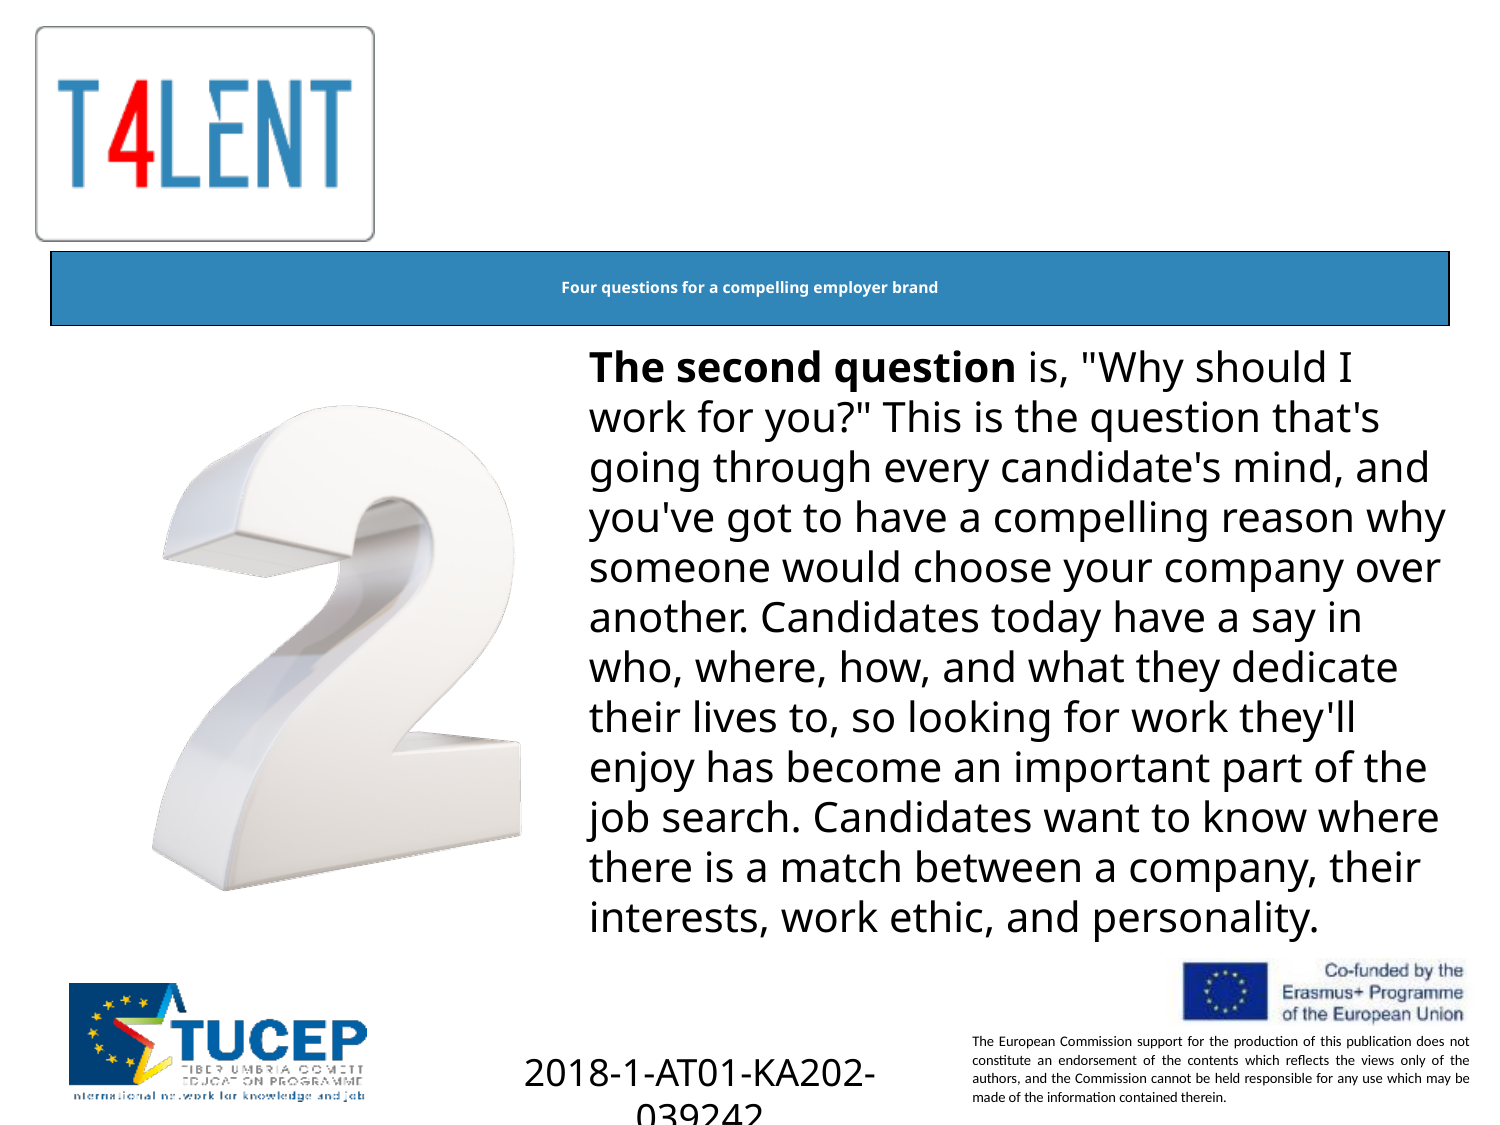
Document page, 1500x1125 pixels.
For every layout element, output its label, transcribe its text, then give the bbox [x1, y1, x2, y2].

title Four questions for a compelling employer brand [51, 251, 1449, 326]
text_box 2018-1-AT01-KA202-039242 [454, 1040, 946, 1125]
picture [68, 983, 368, 1102]
picture [35, 26, 375, 242]
text_box The second question is, "Why should I work for you?" This is the question that's going through every candidate's mind, and you've got to have a compelling reason why someone would choose your company over another. Candidates today have a say in who, where, how, and what they dedicate their lives to, so looking for work they'll enjoy has become an important part of the job search. Candidates want to know where there is a match between a company, their interests, work ethic, and personality. [573, 332, 1476, 949]
picture [1166, 962, 1478, 1026]
picture [150, 378, 538, 893]
